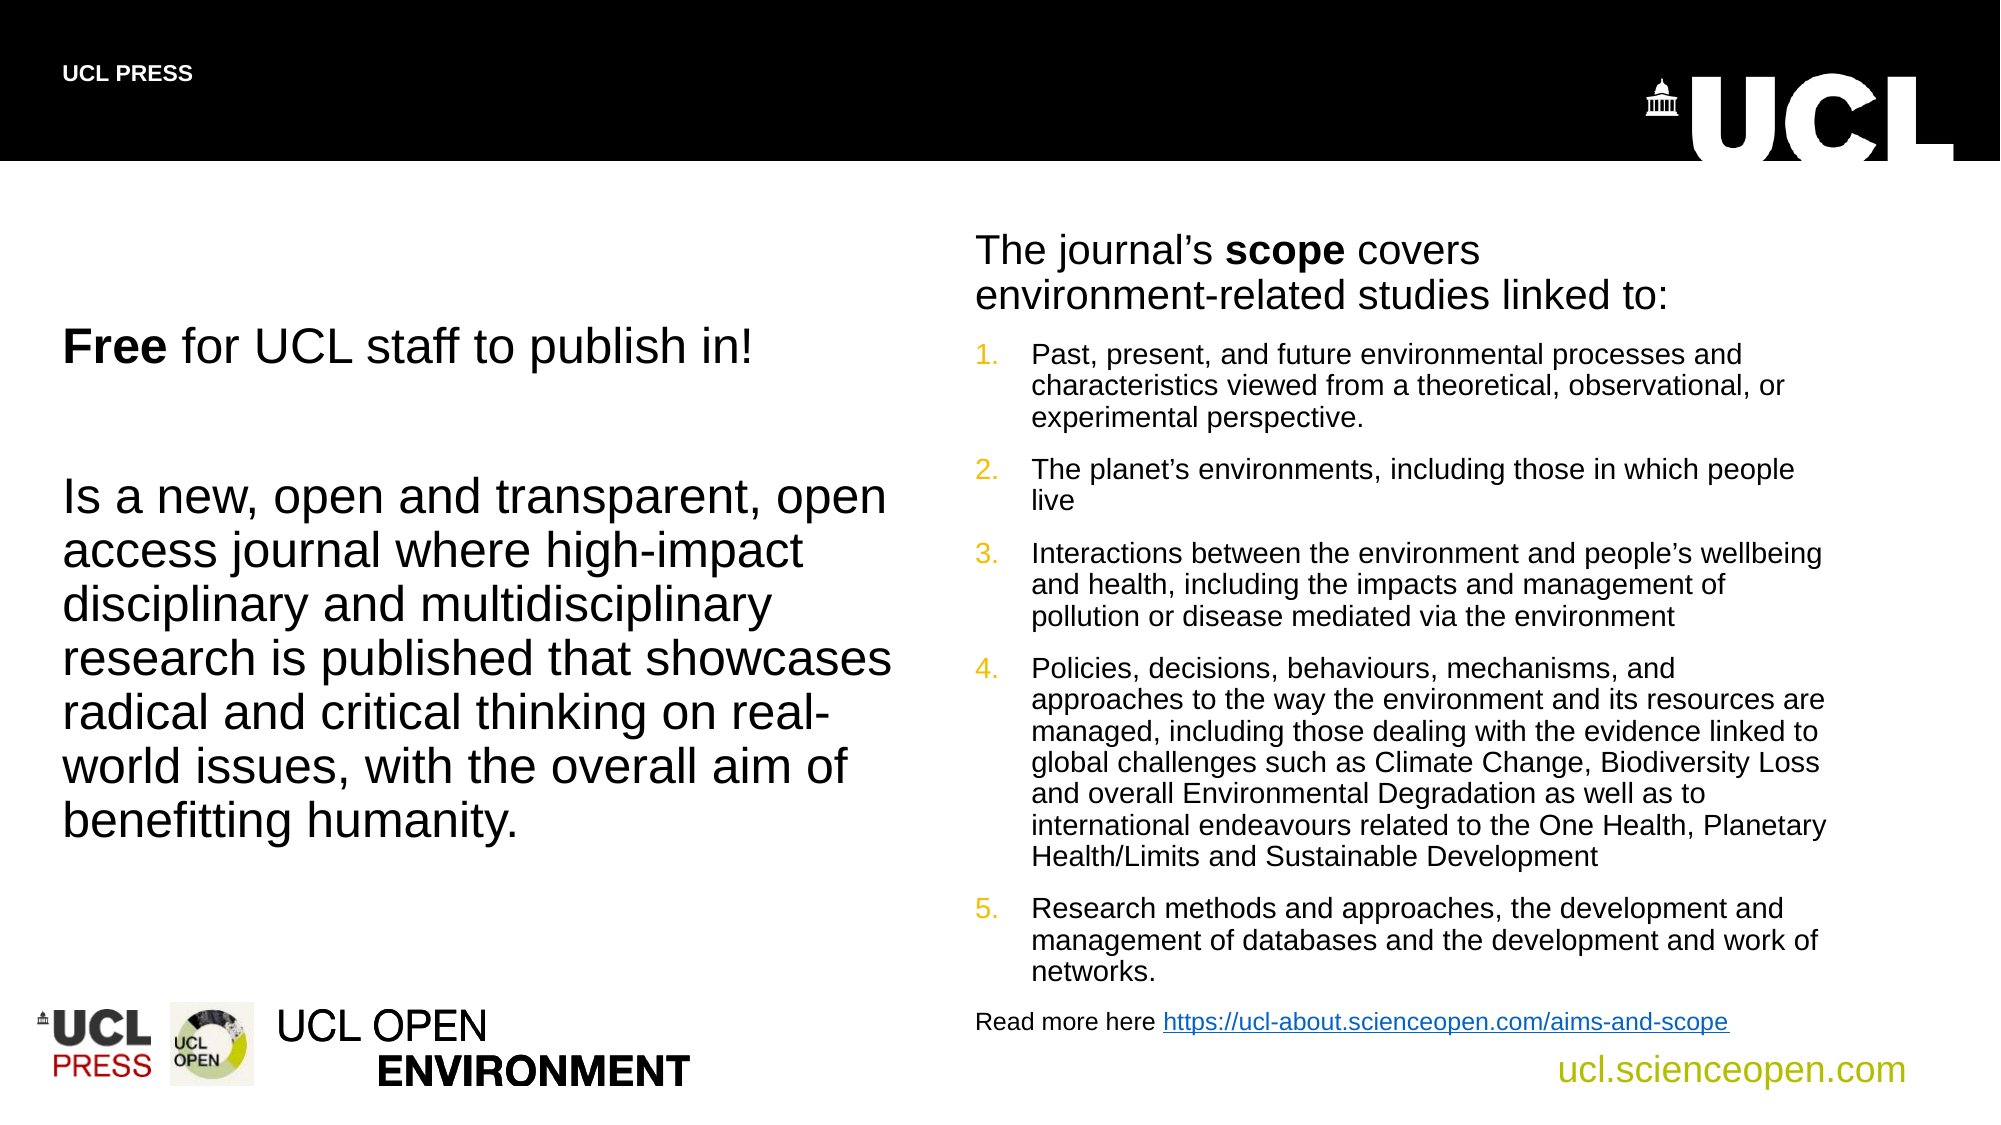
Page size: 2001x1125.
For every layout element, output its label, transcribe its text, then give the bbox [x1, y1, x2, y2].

picture [170, 1002, 254, 1086]
list The journal’s scope covers environment-related studies linked to: Past, present, and future environmental processes and characteristics viewed from a theoretical, observational, or experimental perspective. The planet’s environments, including those in which people live Interactions between the environment and people’s wellbeing and health, including the impacts and management of pollution or disease mediated via the environment Policies, decisions, behaviours, mechanisms, and approaches to the way the environment and its resources are managed, including those dealing with the evidence linked to global challenges such as Climate Change, Biodiversity Loss and overall Environmental Degradation as well as to international endeavours related to the One Health, Planetary Health/Limits and Sustainable Development Research methods and approaches, the development and management of databases and the development and work of networks. Read more here https://ucl-about.scienceopen.com/aims-and-scope [975, 228, 1830, 1031]
picture [37, 1009, 151, 1077]
list Free for UCL staff to publish in! Is a new, open and transparent, open access journal where high-impact disciplinary and multidisciplinary research is published that showcases radical and critical thinking on real-world issues, with the overall aim of benefitting humanity. [62, 320, 918, 864]
